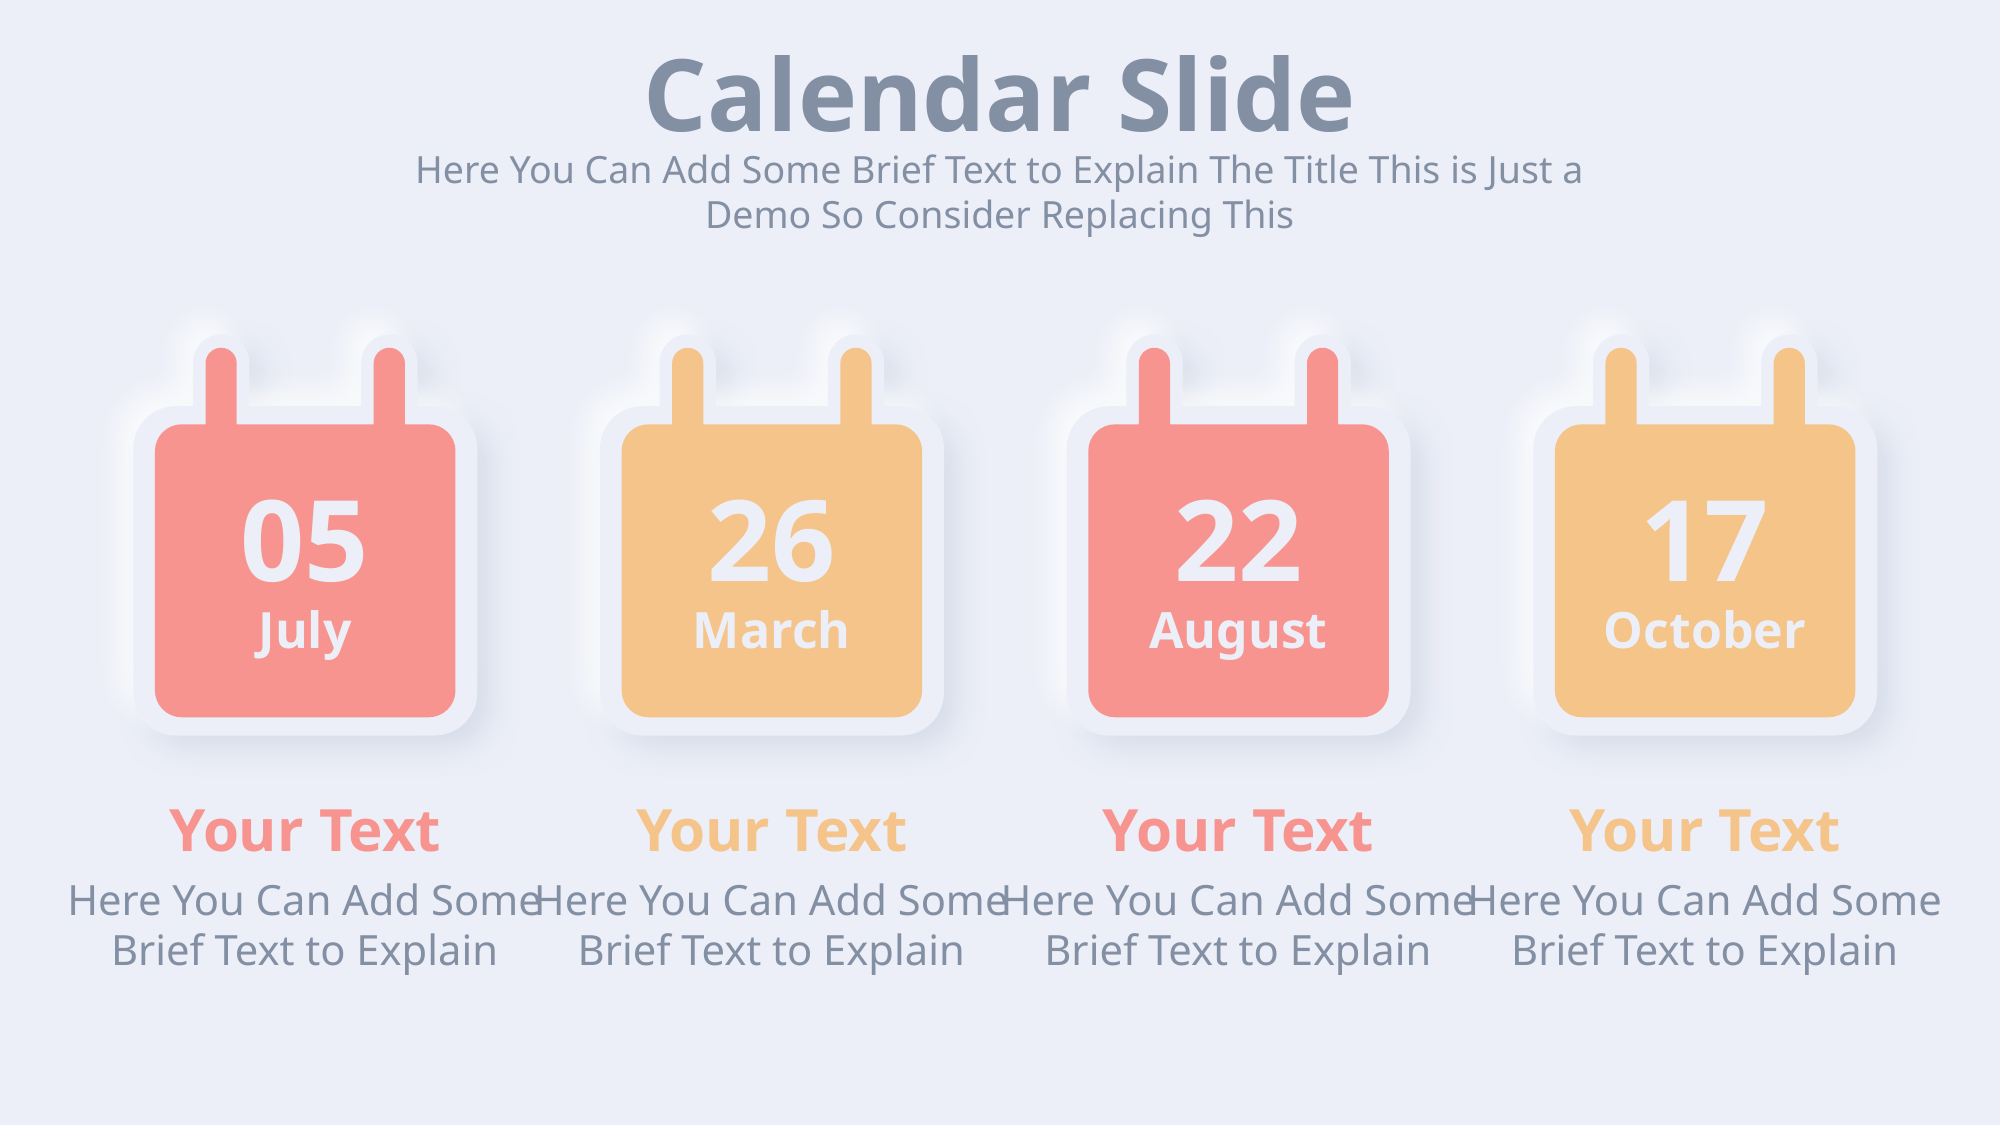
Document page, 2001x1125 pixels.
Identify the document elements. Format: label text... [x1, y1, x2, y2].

text_box Calendar Slide [416, 23, 1584, 138]
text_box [1443, 334, 1967, 1033]
text_box Here You Can Add Some Brief Text to Explain The Title This is Just a Demo So Consider Replacing This [345, 138, 1655, 244]
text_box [44, 334, 510, 1033]
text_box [510, 334, 977, 1033]
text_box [977, 334, 1443, 1033]
